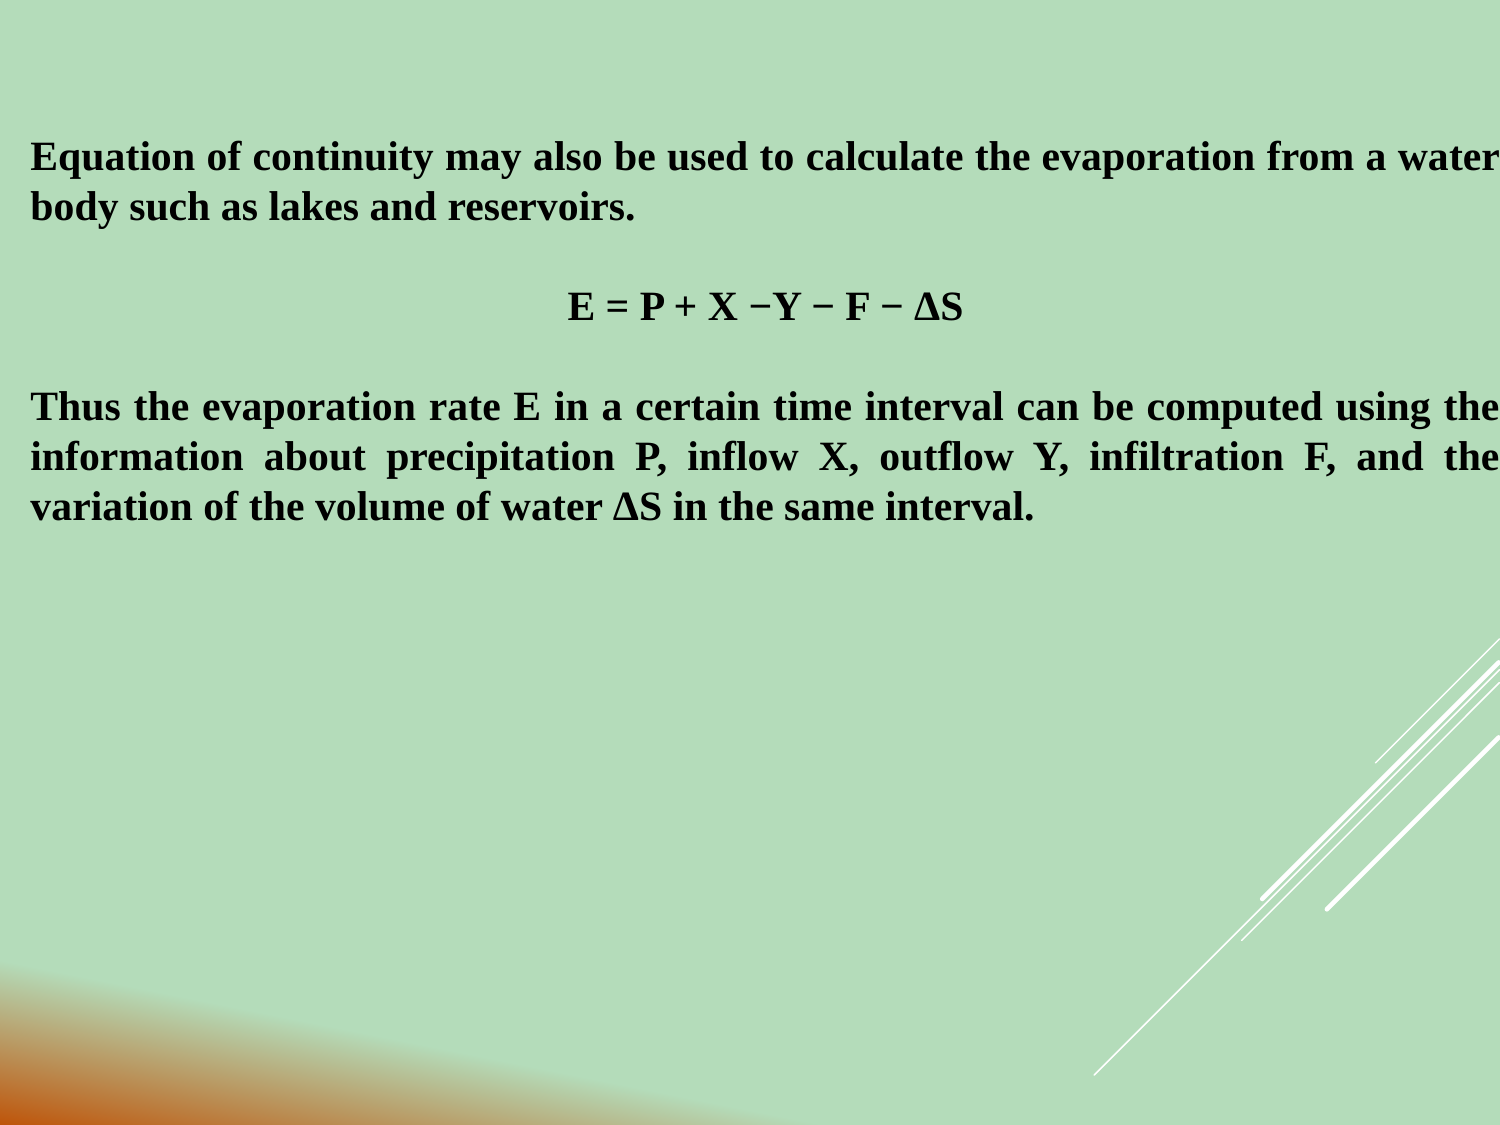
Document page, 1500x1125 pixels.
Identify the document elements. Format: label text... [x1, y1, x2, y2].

text_box Equation of continuity may also be used to calculate the evaporation from a water body such as lakes and reservoirs. E = P + X −Y − F − ΔS Thus the evaporation rate E in a certain time interval can be computed using the information about precipitation P, inflow X, outflow Y, infiltration F, and the variation of the volume of water ΔS in the same interval. [15, 121, 1500, 537]
